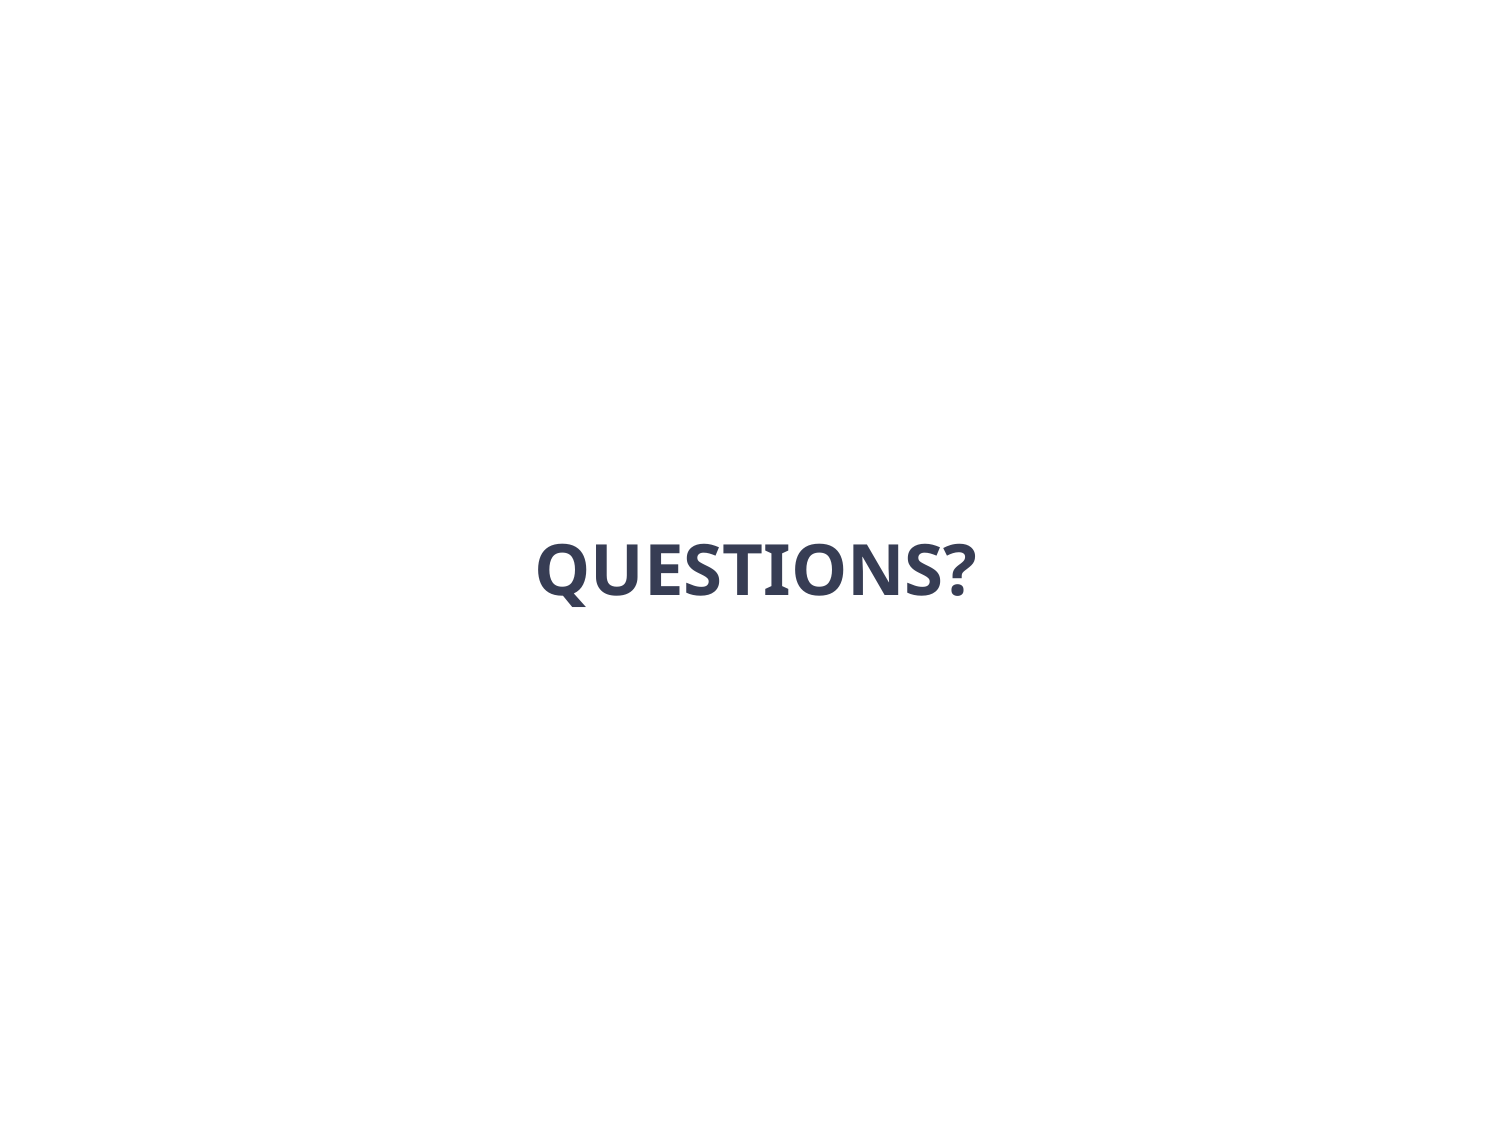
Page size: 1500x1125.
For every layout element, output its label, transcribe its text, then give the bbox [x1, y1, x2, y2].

title QUESTIONS? [162, 87, 1350, 1048]
